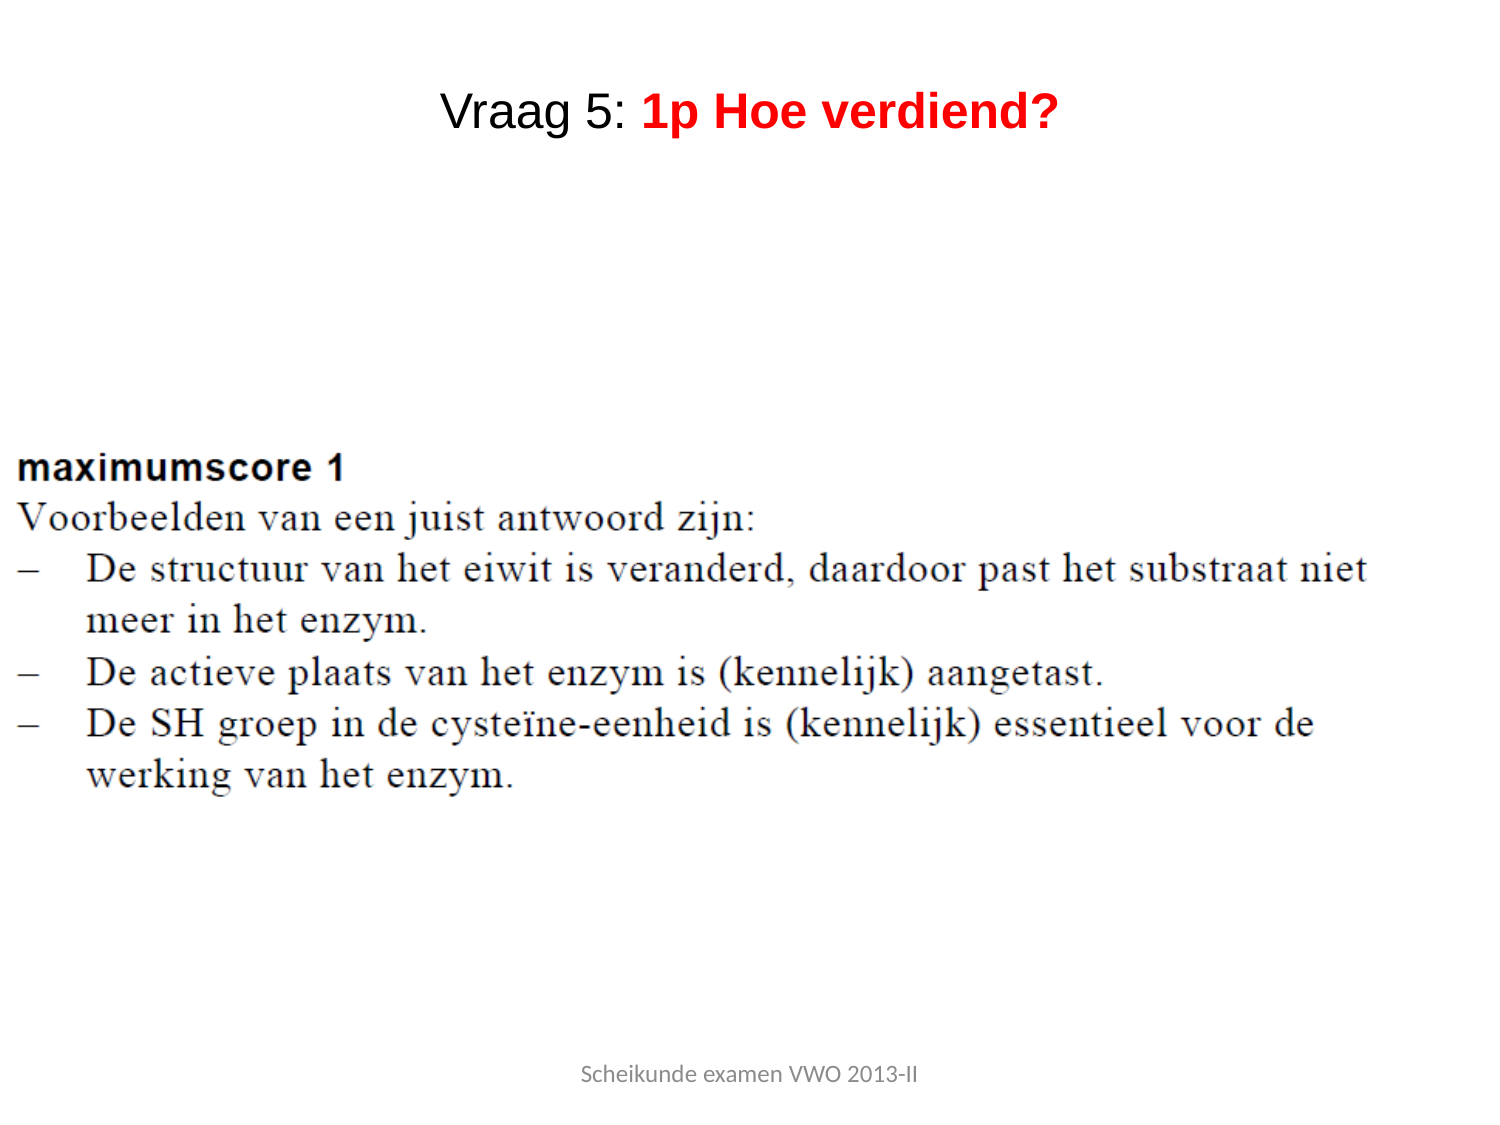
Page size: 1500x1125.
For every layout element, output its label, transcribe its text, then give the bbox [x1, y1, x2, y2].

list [0, 444, 1466, 866]
footer Scheikunde examen VWO 2013-II [512, 1042, 988, 1103]
title Vraag 5: 1p Hoe verdiend? [75, 45, 1425, 173]
